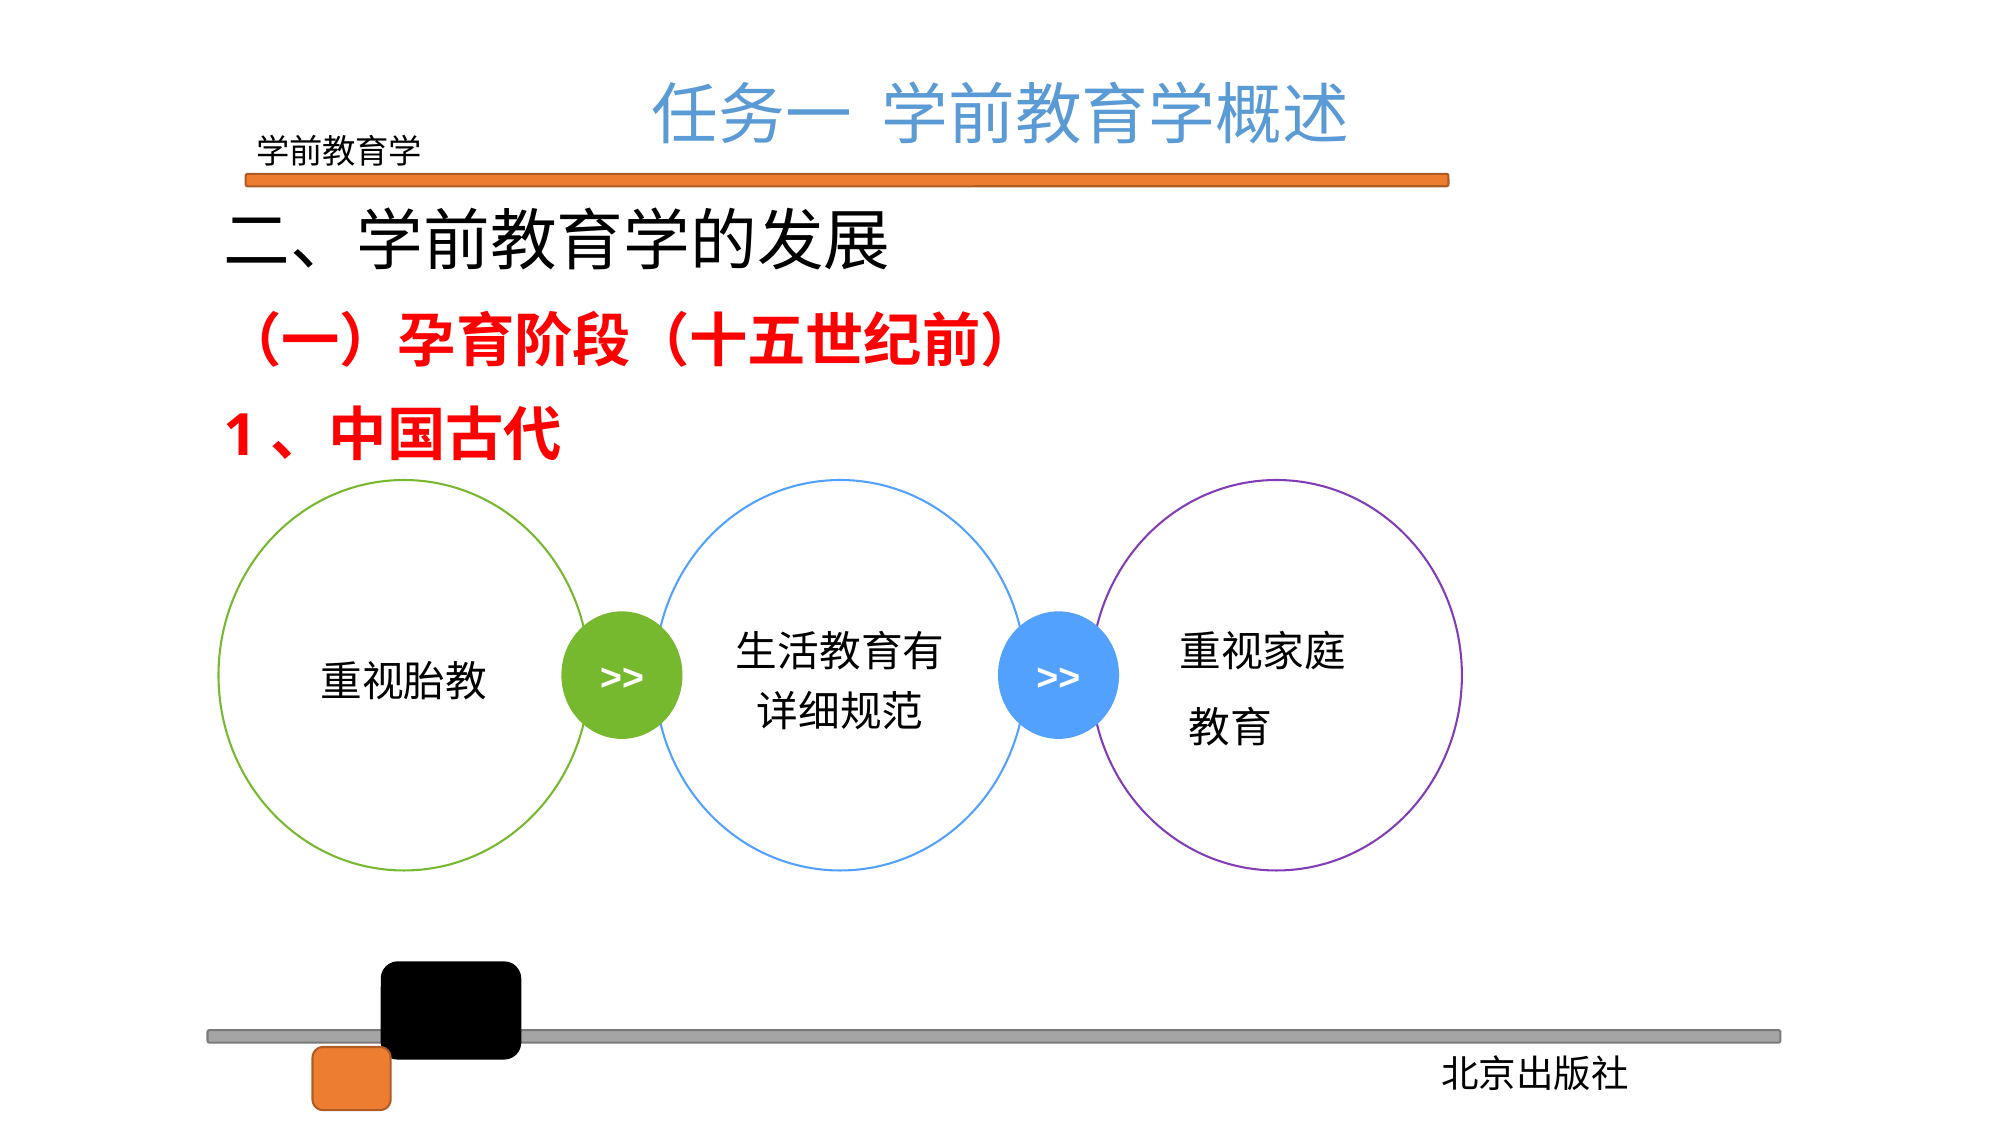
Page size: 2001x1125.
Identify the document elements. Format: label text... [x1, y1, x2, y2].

text_box 二、学前教育学的发展 （一）孕育阶段（十五世纪前） 1、中国古代 [208, 190, 1864, 570]
text_box 任务一 学前教育学概述 [636, 64, 1365, 160]
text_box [218, 479, 1462, 871]
